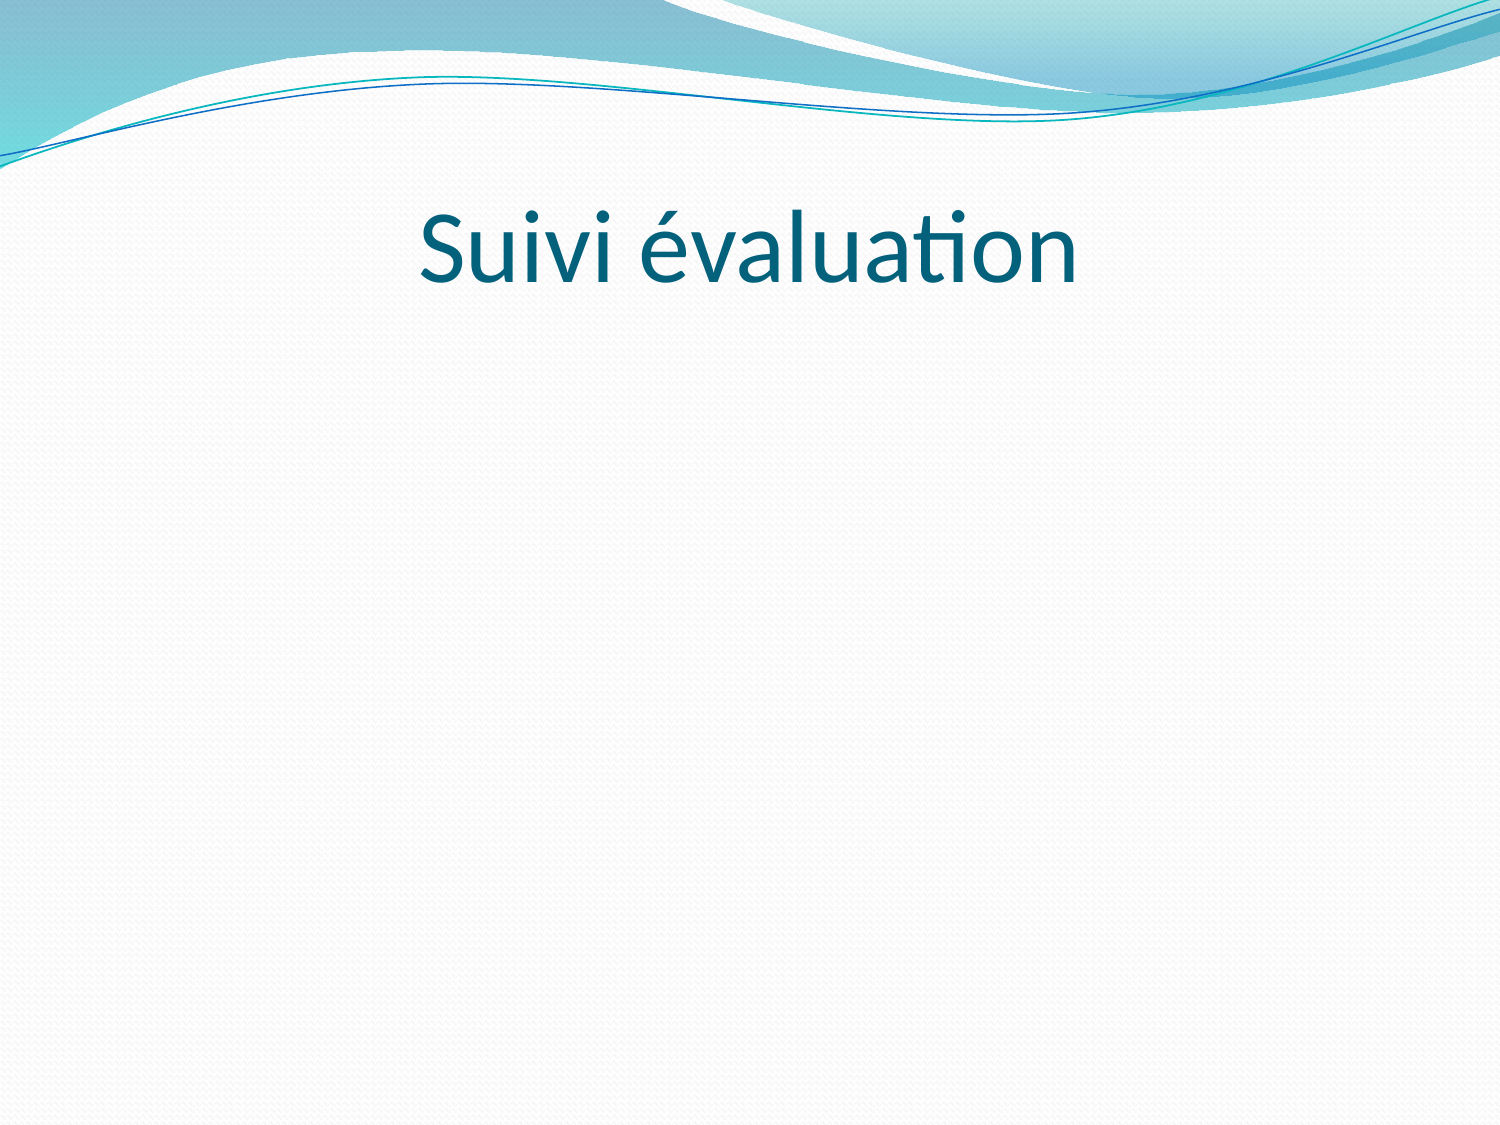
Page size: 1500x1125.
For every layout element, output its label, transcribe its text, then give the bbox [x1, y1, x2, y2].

title Suivi évaluation [75, 115, 1425, 303]
